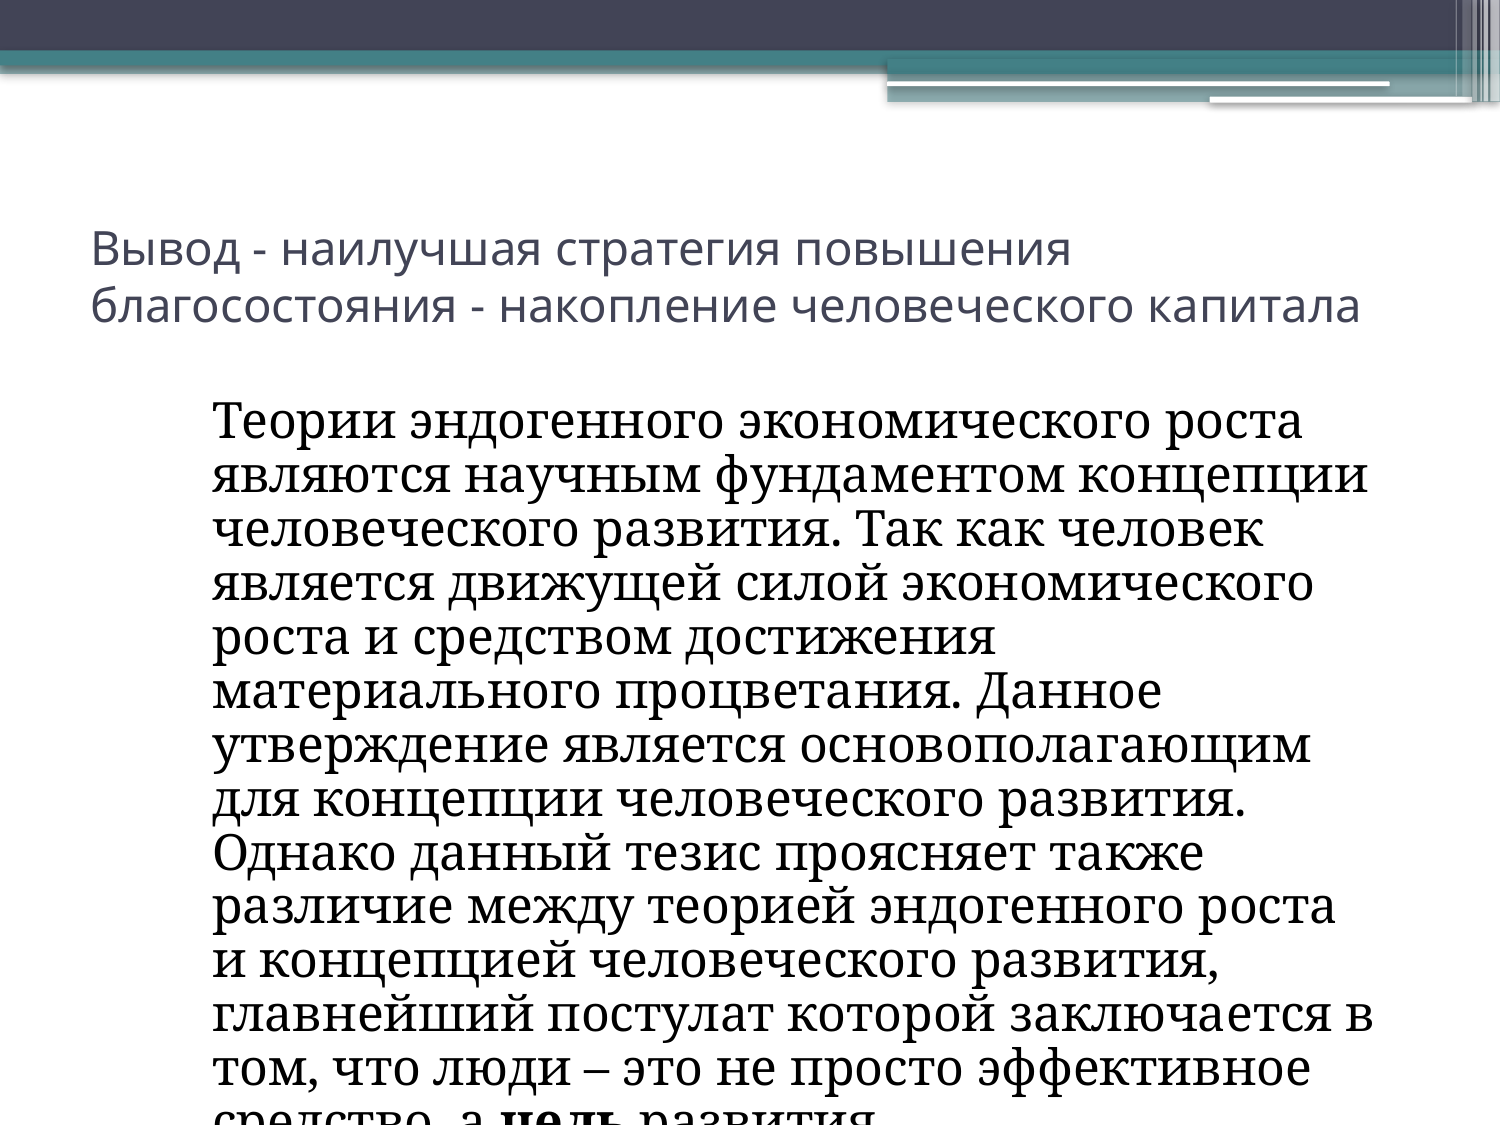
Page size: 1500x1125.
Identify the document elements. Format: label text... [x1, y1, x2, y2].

title Вывод - наилучшая стратегия повышения благосостояния - накопление человеческого капитала [74, 187, 1426, 363]
list Теории эндогенного экономического роста являются научным фундаментом концепции человеческого развития. Так как человек является движущей силой экономического роста и средством достижения материального процветания. Данное утверждение является основополагающим для концепции человеческого развития. Однако данный тезис проясняет также различие между теорией эндогенного роста и концепцией человеческого развития, главнейший постулат которой заключается в том, что люди – это не просто эффективное средство, а цель развития. [137, 387, 1400, 1125]
